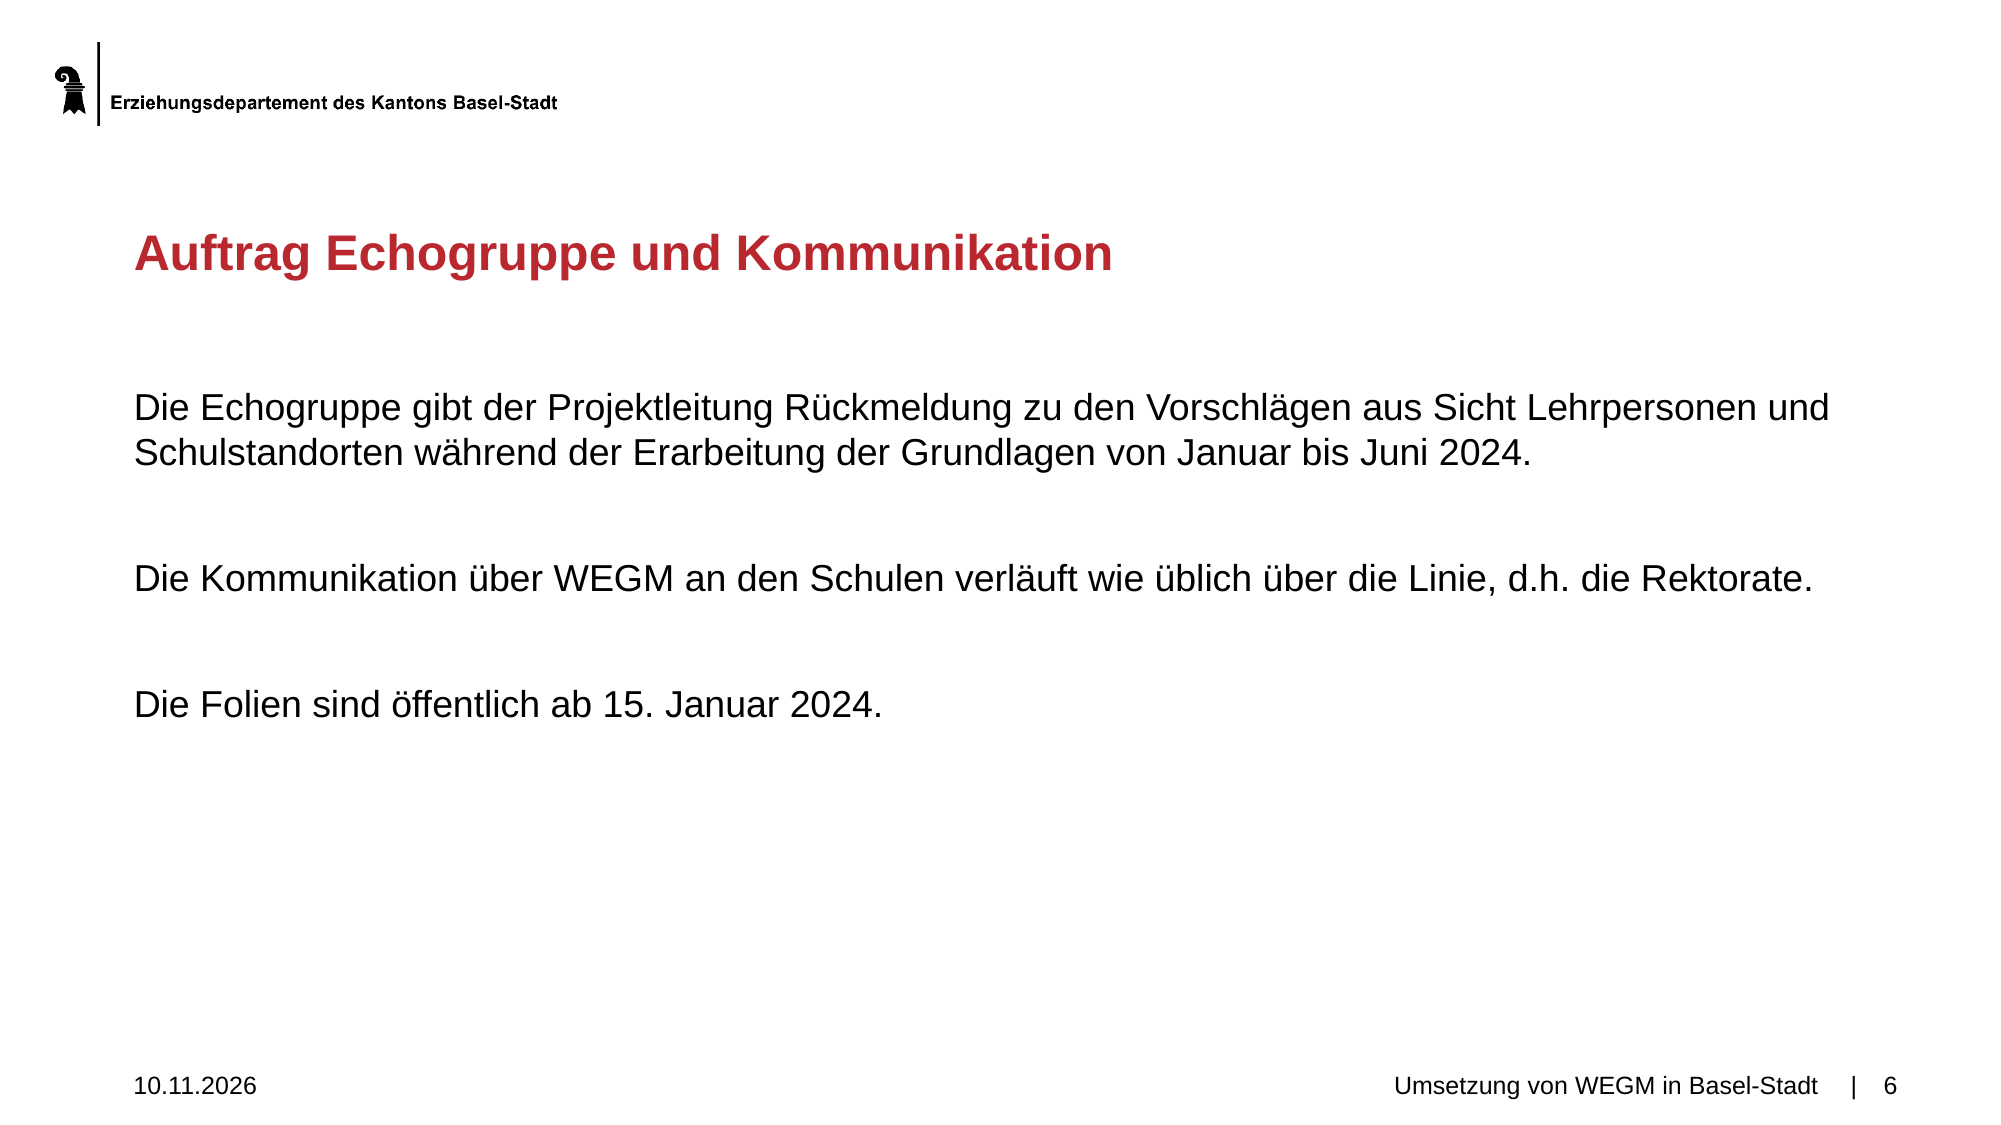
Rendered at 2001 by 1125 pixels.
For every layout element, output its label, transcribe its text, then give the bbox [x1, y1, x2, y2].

list Die Echogruppe gibt der Projektleitung Rückmeldung zu den Vorschlägen aus Sicht Lehrpersonen und Schulstandorten während der Erarbeitung der Grundlagen von Januar bis Juni 2024. Die Kommunikation über WEGM an den Schulen verläuft wie üblich über die Linie, d.h. die Rektorate. Die Folien sind öffentlich ab 15. Januar 2024. [133, 320, 1914, 1018]
footer Umsetzung von WEGM in Basel-Stadt [598, 1064, 1820, 1125]
picture [54, 42, 557, 126]
title Auftrag Echogruppe und Kommunikation [133, 219, 1914, 281]
slide_number | 6 [1850, 1064, 2000, 1125]
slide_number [133, 1064, 567, 1125]
